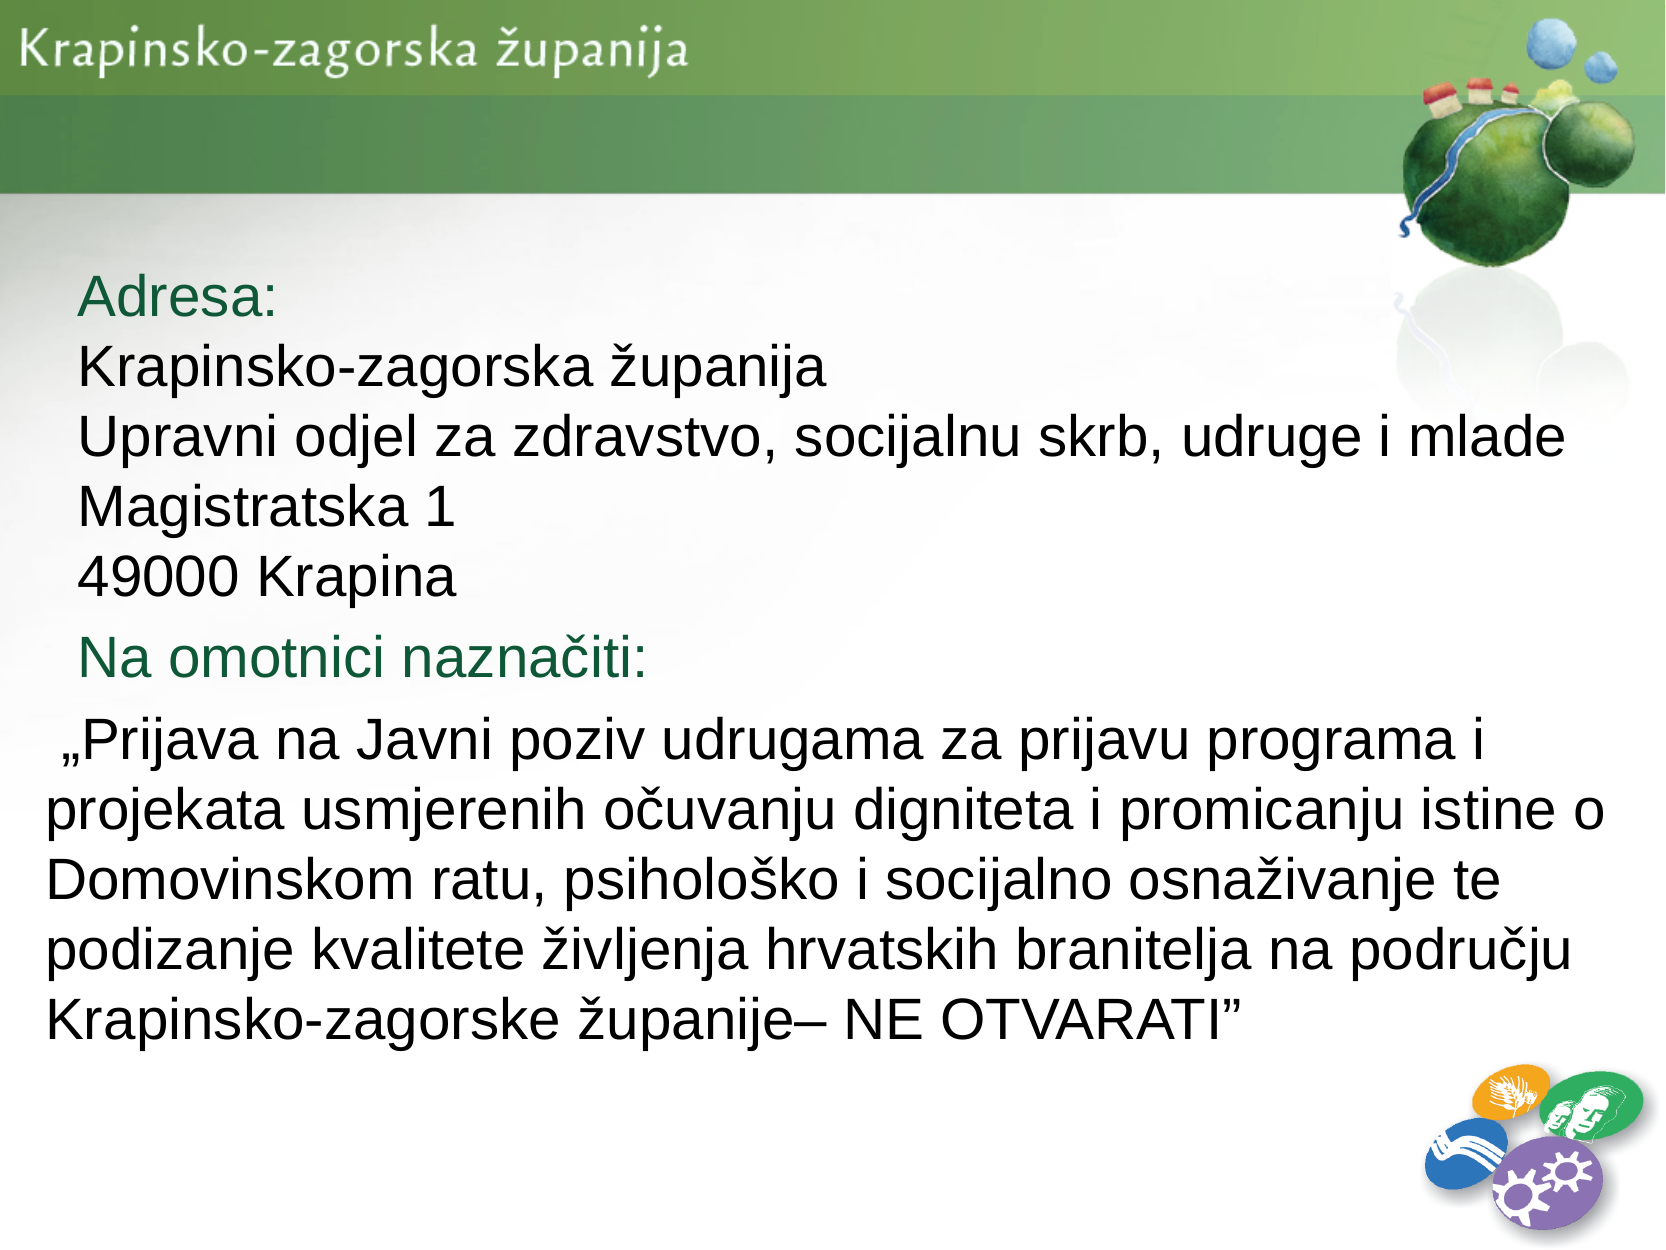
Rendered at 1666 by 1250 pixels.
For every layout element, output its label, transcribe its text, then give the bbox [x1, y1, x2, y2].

picture [0, 0, 1666, 1250]
list Adresa: Krapinsko-zagorska županija Upravni odjel za zdravstvo, socijalnu skrb, udruge i mlade Magistratska 1 49000 Krapina Na omotnici naznačiti: „Prijava na Javni poziv udrugama za prijavu programa i projekata usmjerenih očuvanju digniteta i promicanju istine o Domovinskom ratu, psihološko i socijalno osnaživanje te podizanje kvalitete življenja hrvatskih branitelja na području Krapinsko-zagorske županije– NE OTVARATI” [28, 249, 1632, 1220]
